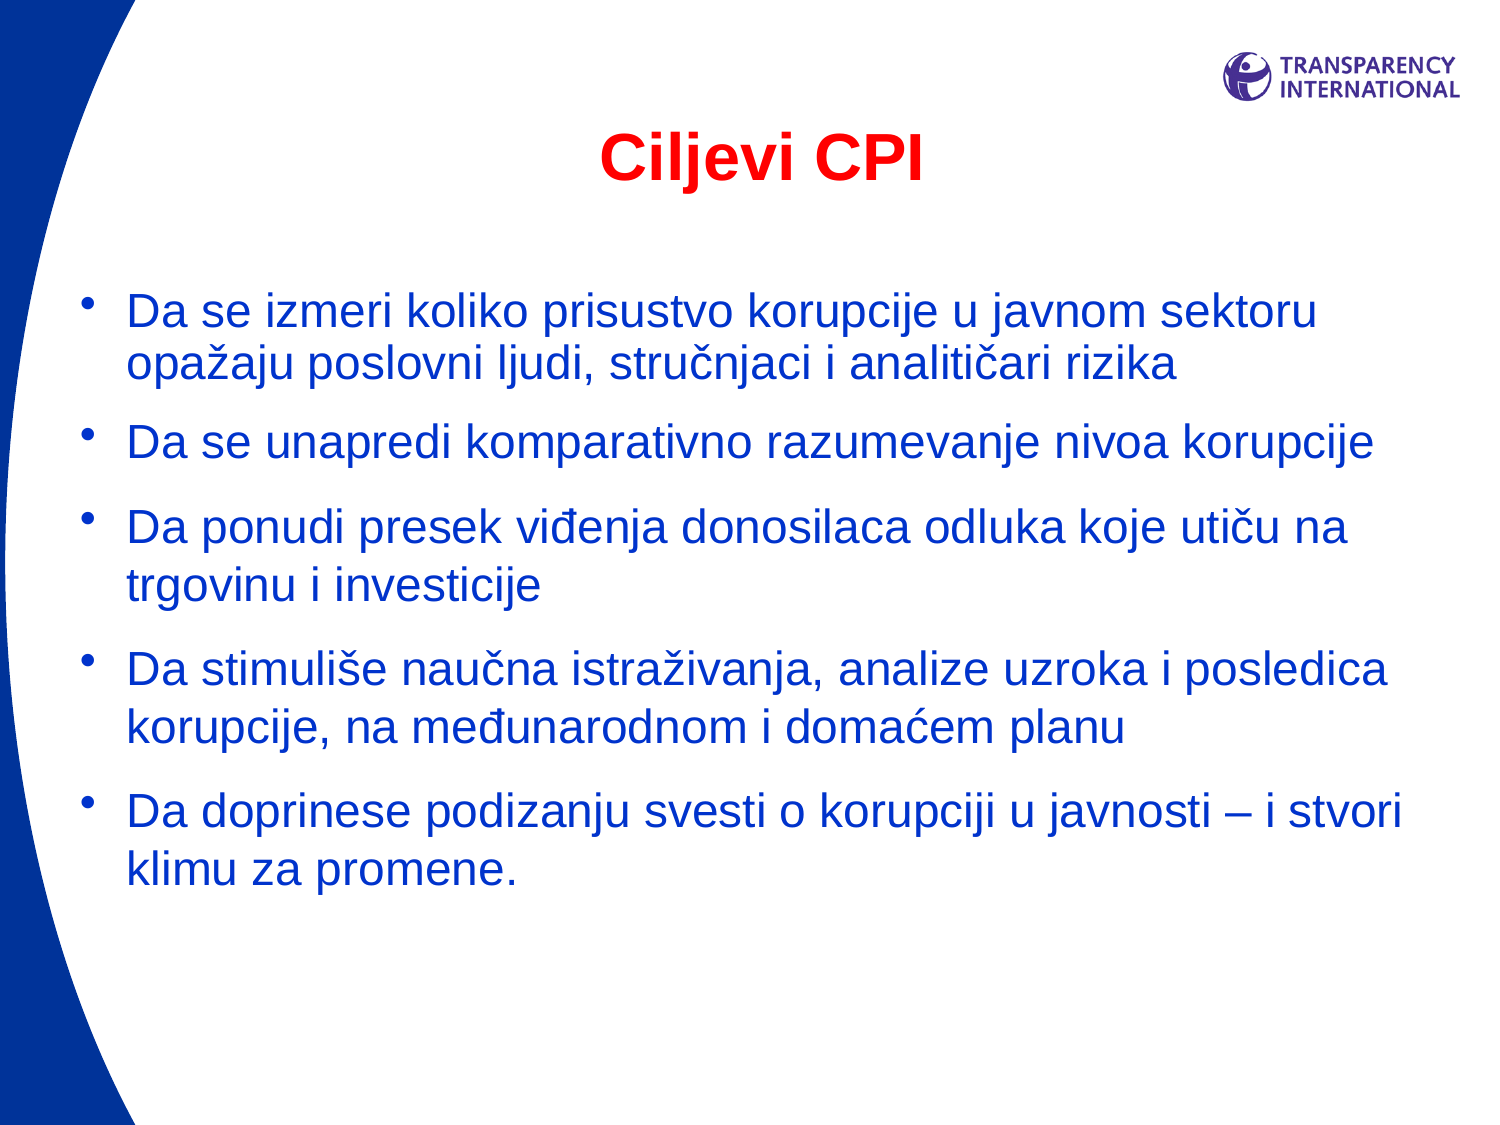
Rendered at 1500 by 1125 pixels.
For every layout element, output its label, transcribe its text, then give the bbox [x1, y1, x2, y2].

title Ciljevi CPI [124, 87, 1401, 213]
list Da se izmeri koliko prisustvo korupcije u javnom sektoru opažaju poslovni ljudi, stručnjaci i analitičari rizika Da se unapredi komparativno razumevanje nivoa korupcije Da ponudi presek viđenja donosilaca odluka koje utiču na trgovinu i investicije Da stimuliše naučna istraživanja, analize uzroka i posledica korupcije, na međunarodnom i domaćem planu Da doprinese podizanju svesti o korupciji u javnosti – i stvori klimu za promene. [64, 278, 1500, 1059]
picture [1222, 42, 1464, 103]
